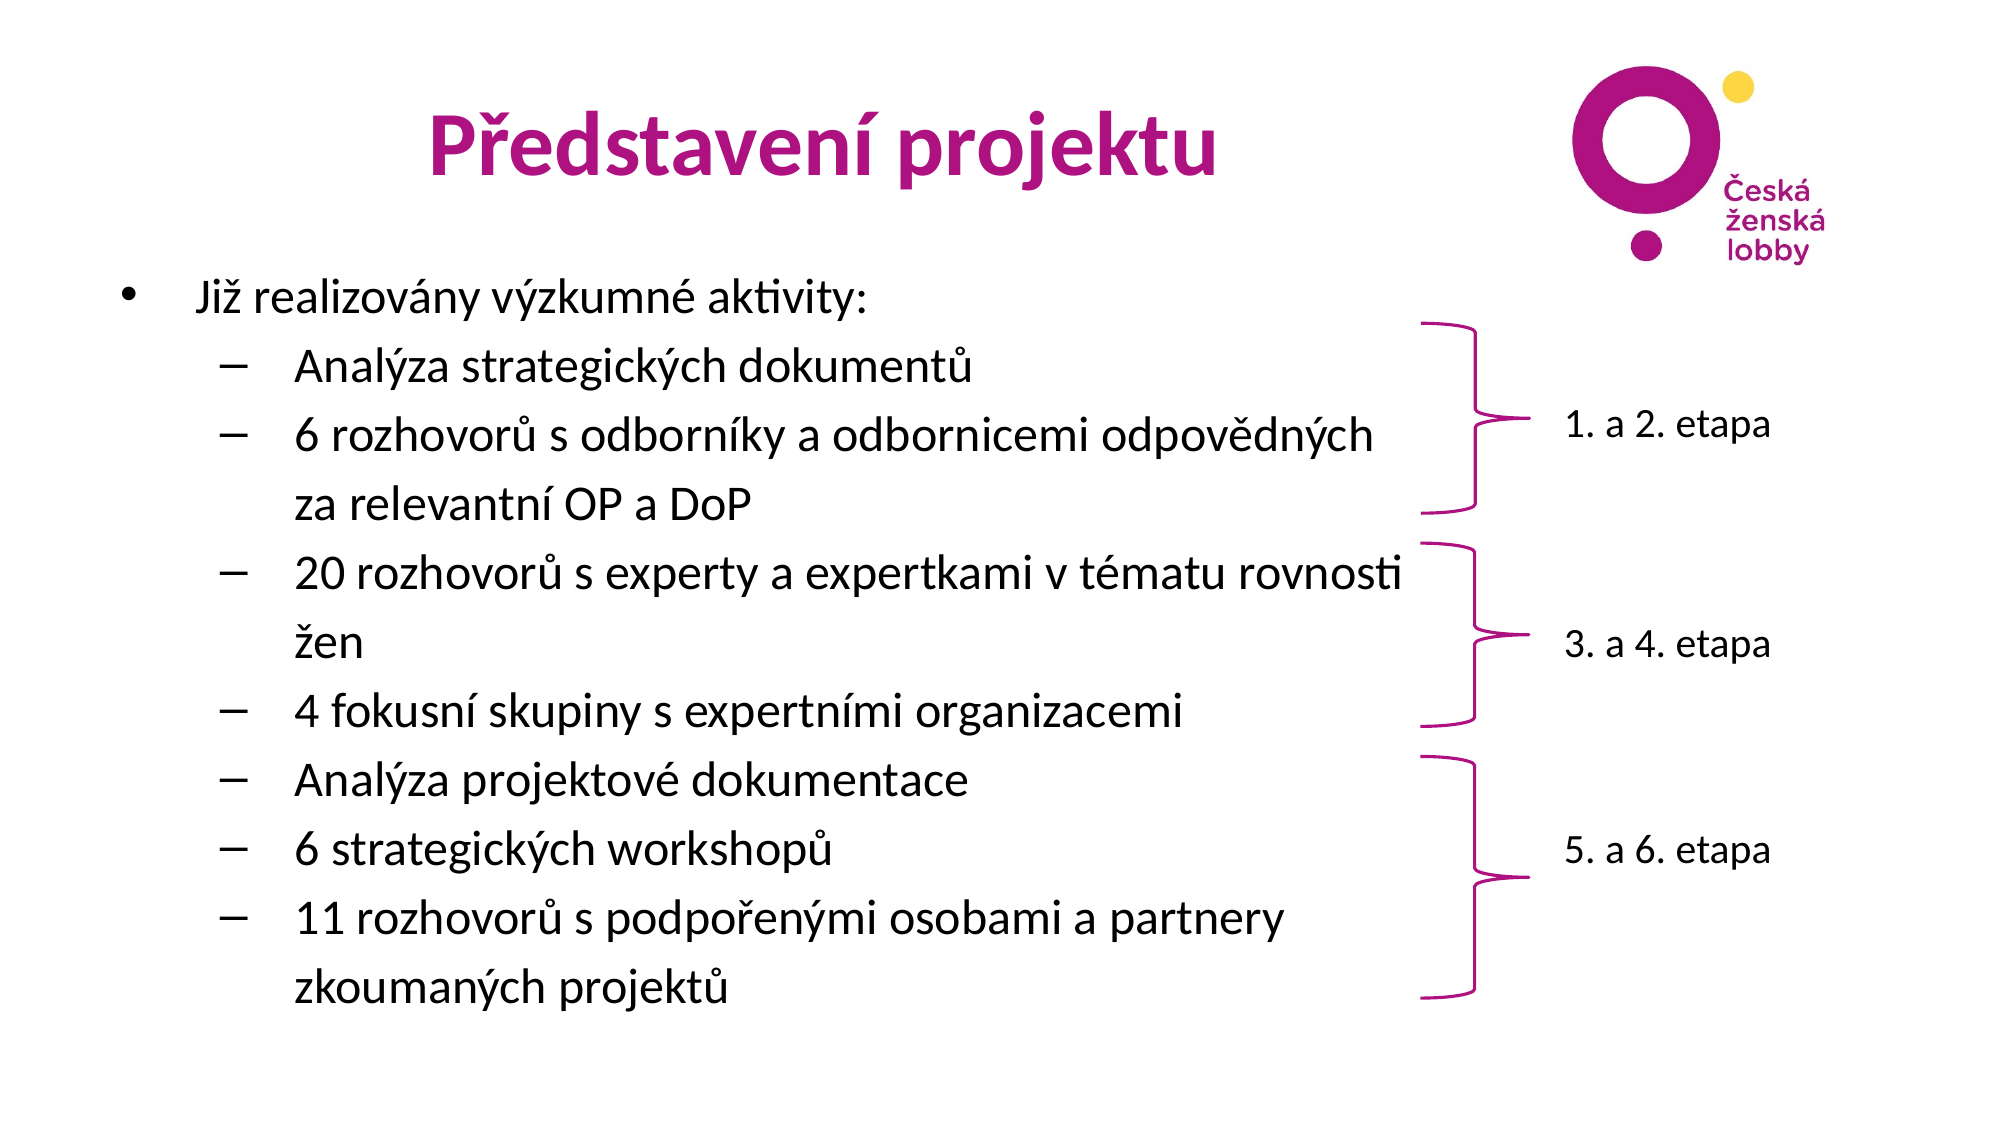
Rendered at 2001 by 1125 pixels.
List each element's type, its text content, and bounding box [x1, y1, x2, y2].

title Představení projektu [99, 45, 1550, 233]
text_box 3. a 4. etapa [1549, 607, 1794, 673]
picture [1535, 30, 1867, 304]
text_box 1. a 2. etapa [1549, 387, 1794, 453]
text_box [1420, 756, 1529, 999]
list Již realizovány výzkumné aktivity: Analýza strategických dokumentů 6 rozhovorů s odborníky a odbornicemi odpovědných za relevantní OP a DoP 20 rozhovorů s experty a expertkami v tématu rovnosti žen 4 fokusní skupiny s expertními organizacemi Analýza projektové dokumentace 6 strategických workshopů 11 rozhovorů s podpořenými osobami a partnery zkoumaných projektů [99, 262, 1500, 1005]
text_box [1420, 543, 1529, 727]
text_box 5. a 6. etapa [1549, 813, 1794, 879]
text_box [1420, 323, 1530, 514]
